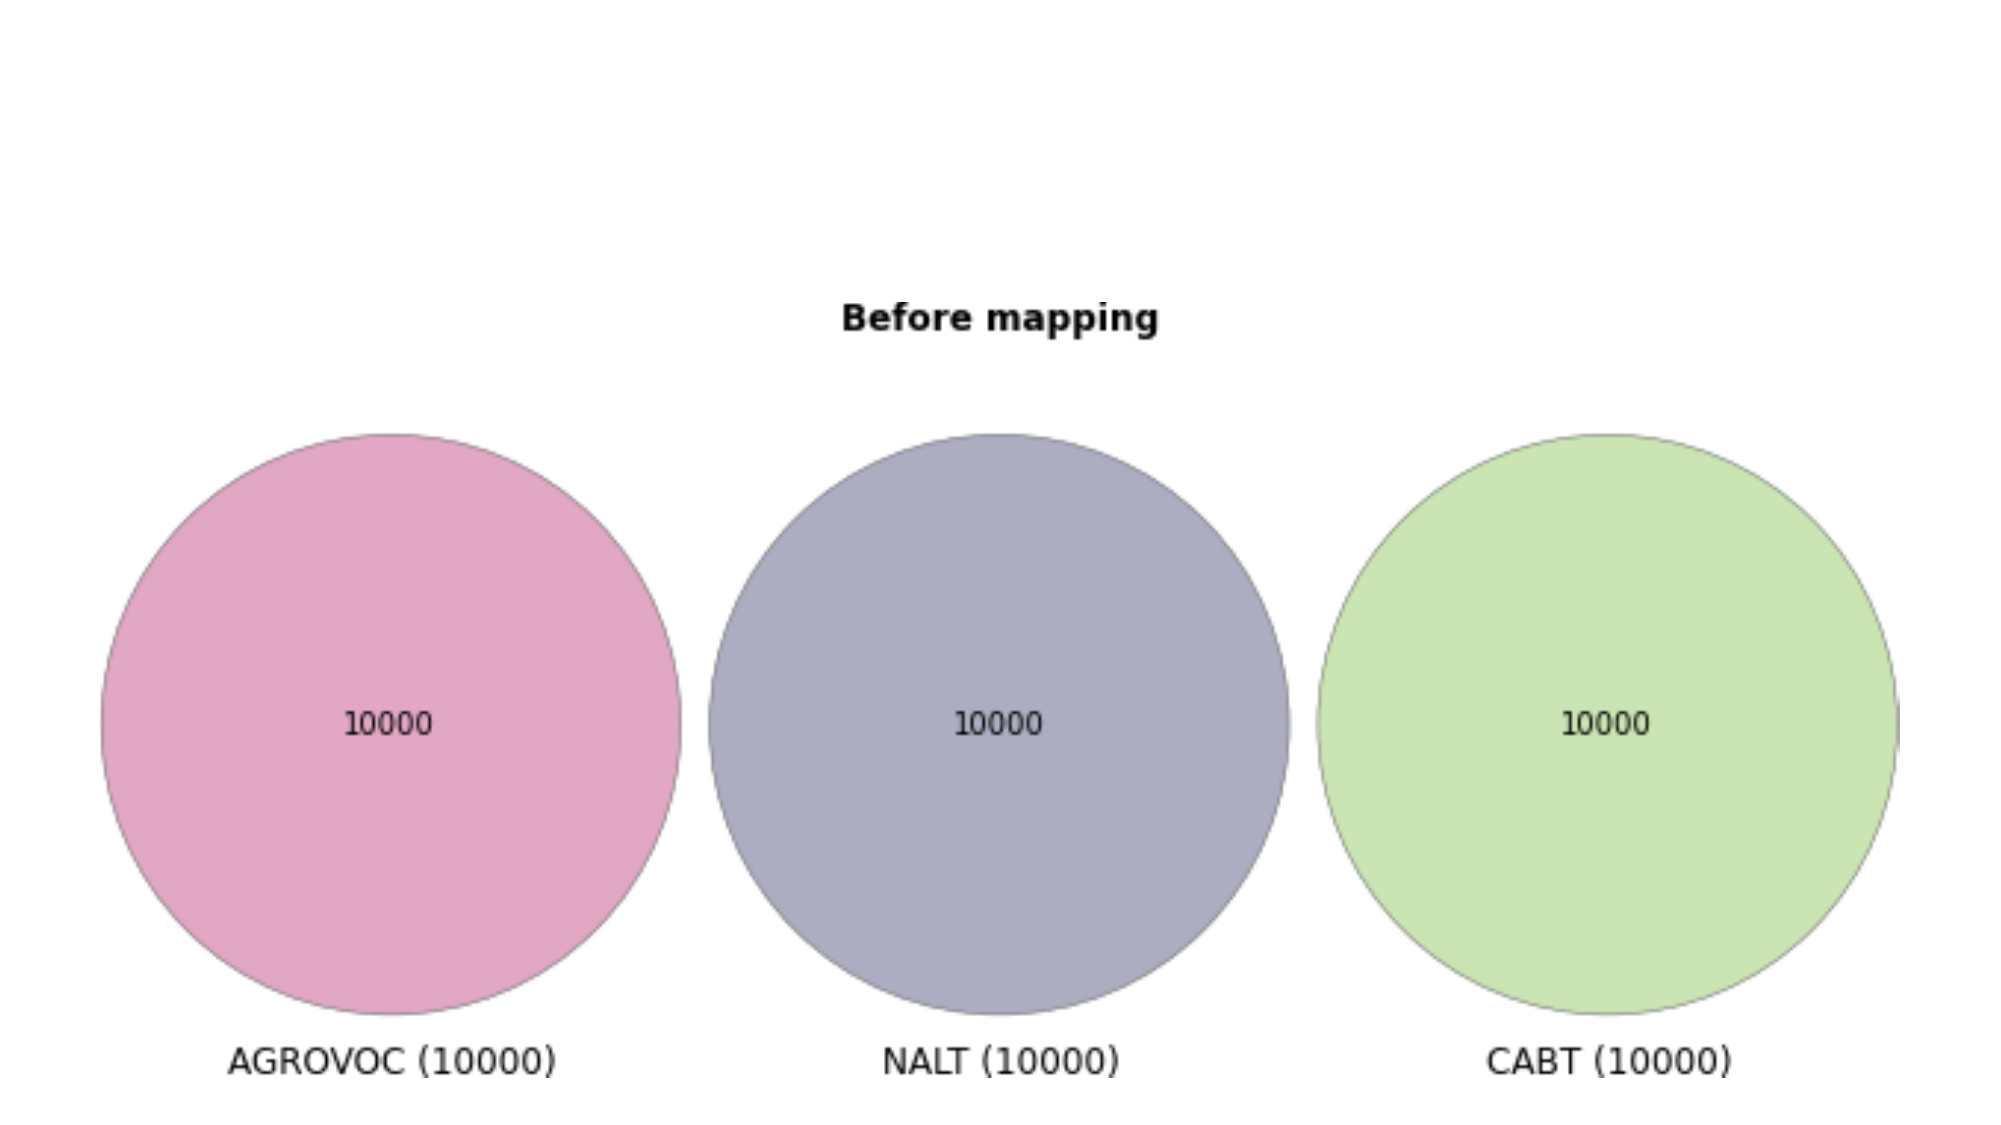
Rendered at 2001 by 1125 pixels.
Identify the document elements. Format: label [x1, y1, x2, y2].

picture [99, 302, 1900, 1078]
